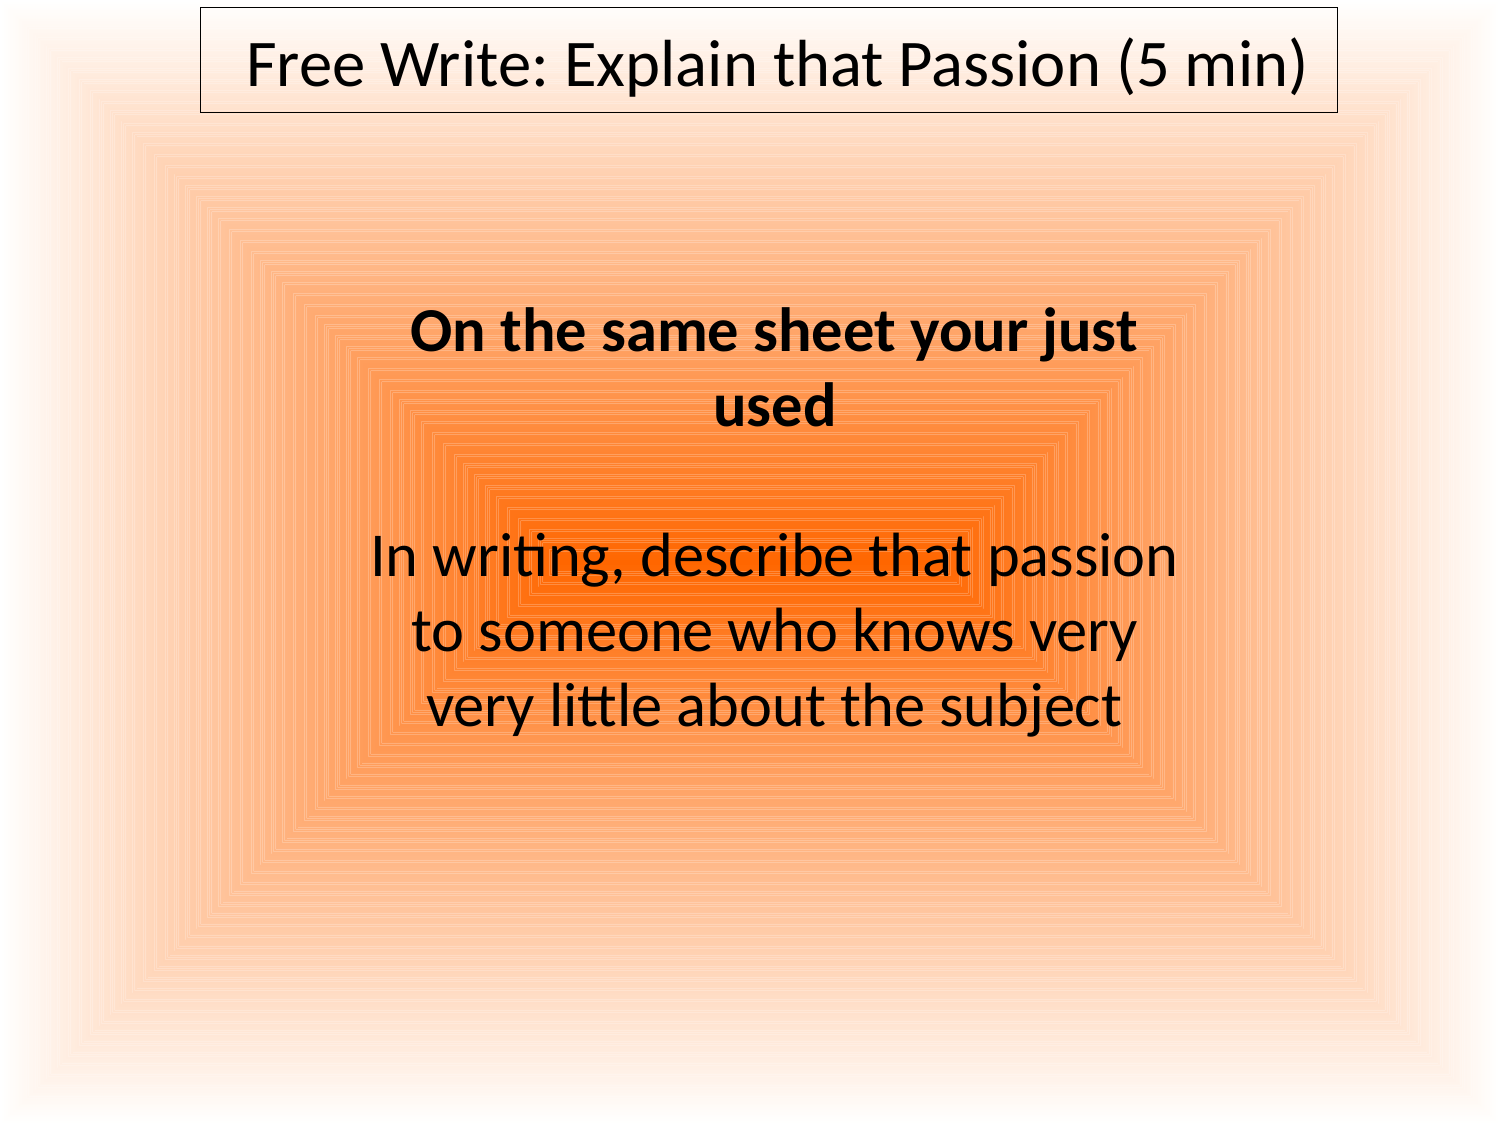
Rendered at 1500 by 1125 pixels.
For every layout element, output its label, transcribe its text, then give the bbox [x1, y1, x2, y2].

text_box On the same sheet your just used In writing, describe that passion to someone who knows very very little about the subject [337, 281, 1213, 822]
title Free Write: Explain that Passion (5 min) [200, 7, 1338, 113]
